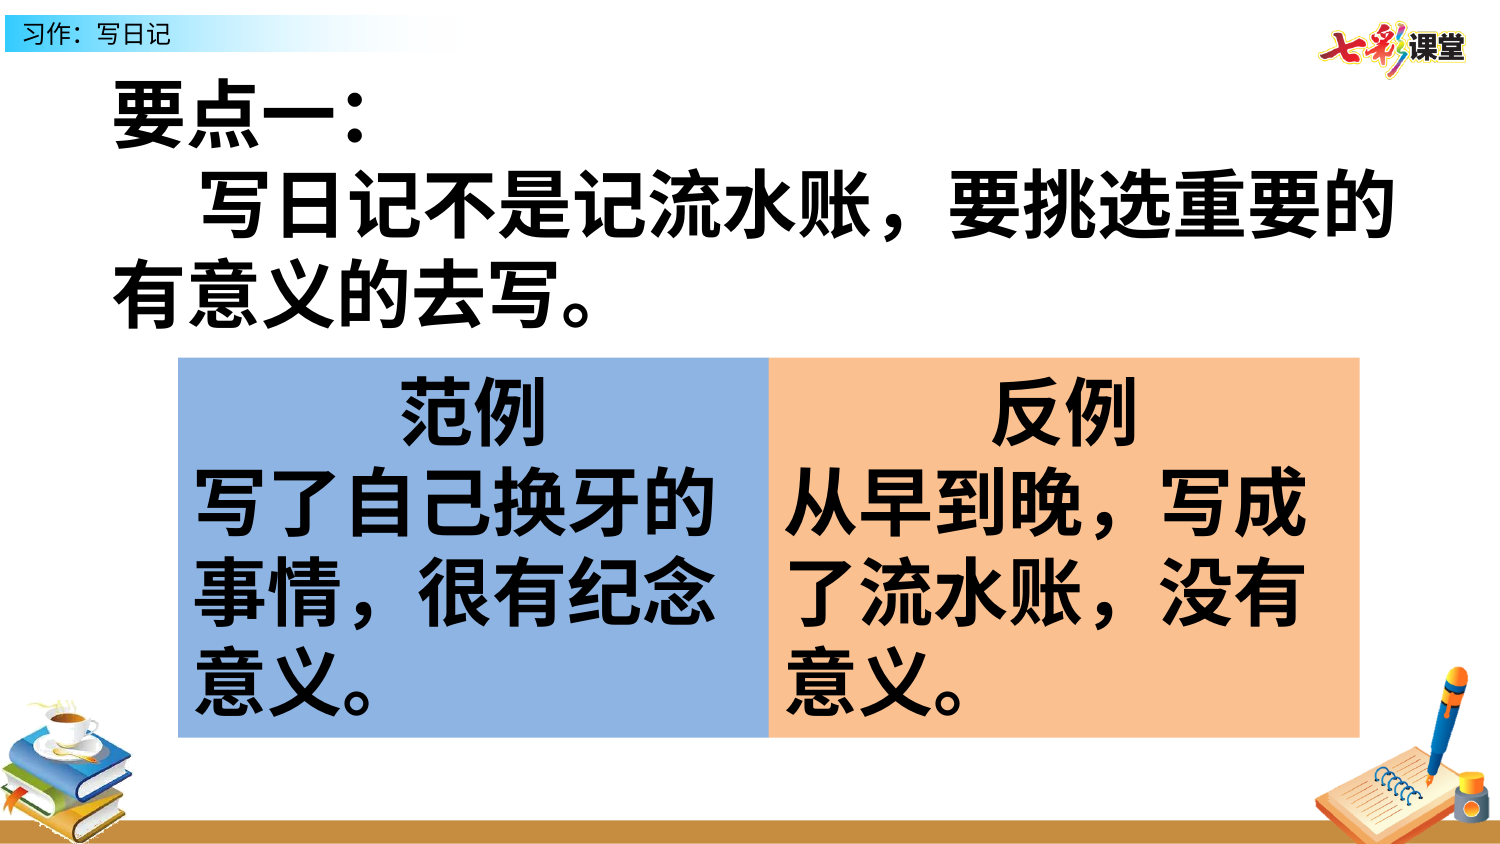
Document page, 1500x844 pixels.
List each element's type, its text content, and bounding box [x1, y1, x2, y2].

text_box 反例 从早到晚，写成了流水账，没有意义。 [767, 356, 1362, 740]
picture [1303, 652, 1500, 844]
text_box 要点一： 写日记不是记流水账，要挑选重要的有意义的去写。 [96, 60, 1422, 346]
picture [0, 700, 146, 844]
picture [1316, 20, 1468, 80]
text_box 范例 写了自己换牙的事情，很有纪念意义。 [176, 356, 767, 740]
